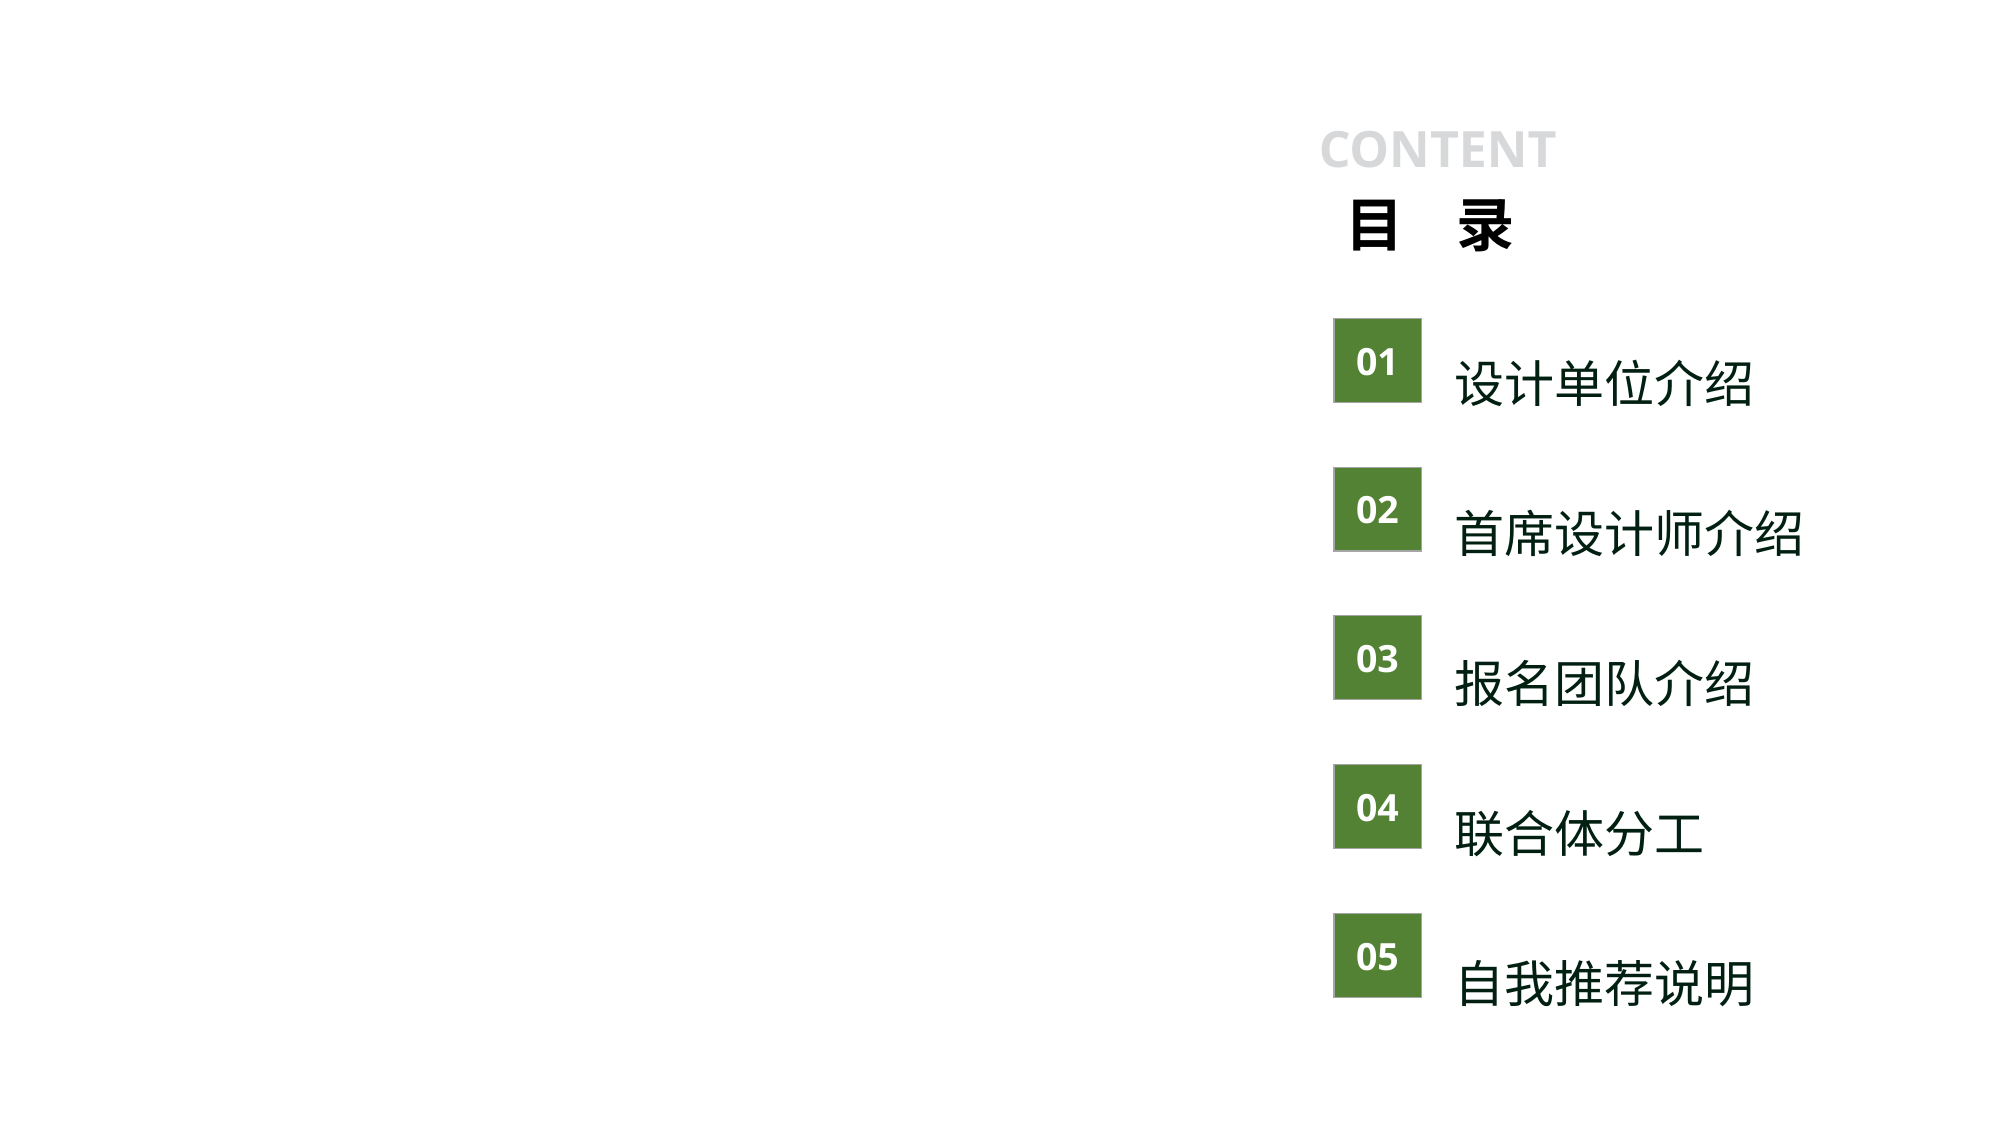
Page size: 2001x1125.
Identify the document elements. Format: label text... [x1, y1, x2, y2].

text_box 05 [1333, 912, 1422, 998]
text_box 设计单位介绍 首席设计师介绍 报名团队介绍 联合体分工 自我推荐说明 [1439, 254, 1820, 1020]
text_box 02 [1333, 466, 1422, 552]
text_box 03 [1333, 615, 1422, 701]
text_box 04 [1333, 764, 1422, 850]
text_box 目 录 [1331, 180, 1531, 266]
text_box 01 [1333, 317, 1422, 403]
text_box CONTENT [1303, 116, 1616, 178]
